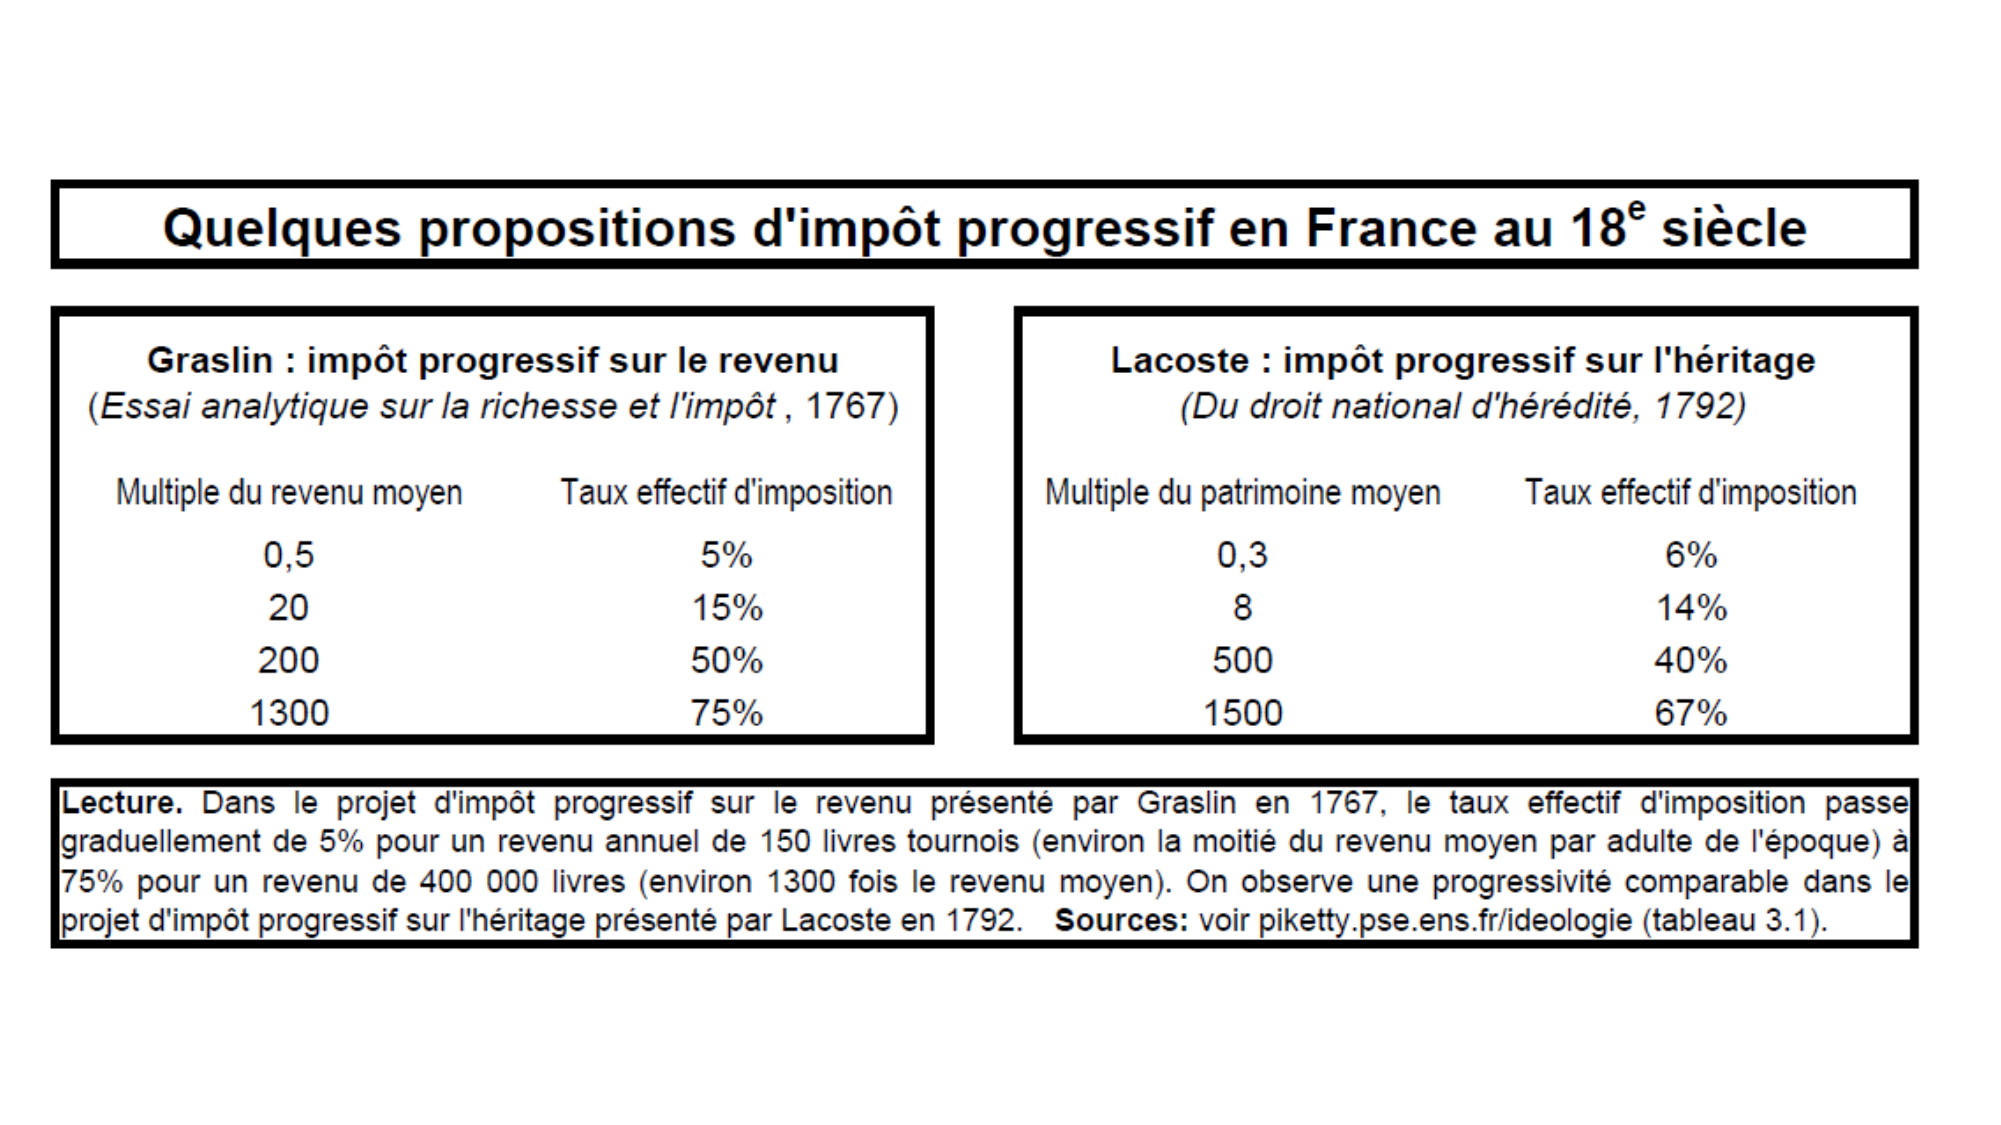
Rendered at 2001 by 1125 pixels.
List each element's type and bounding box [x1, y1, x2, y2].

picture [0, 57, 2000, 1068]
